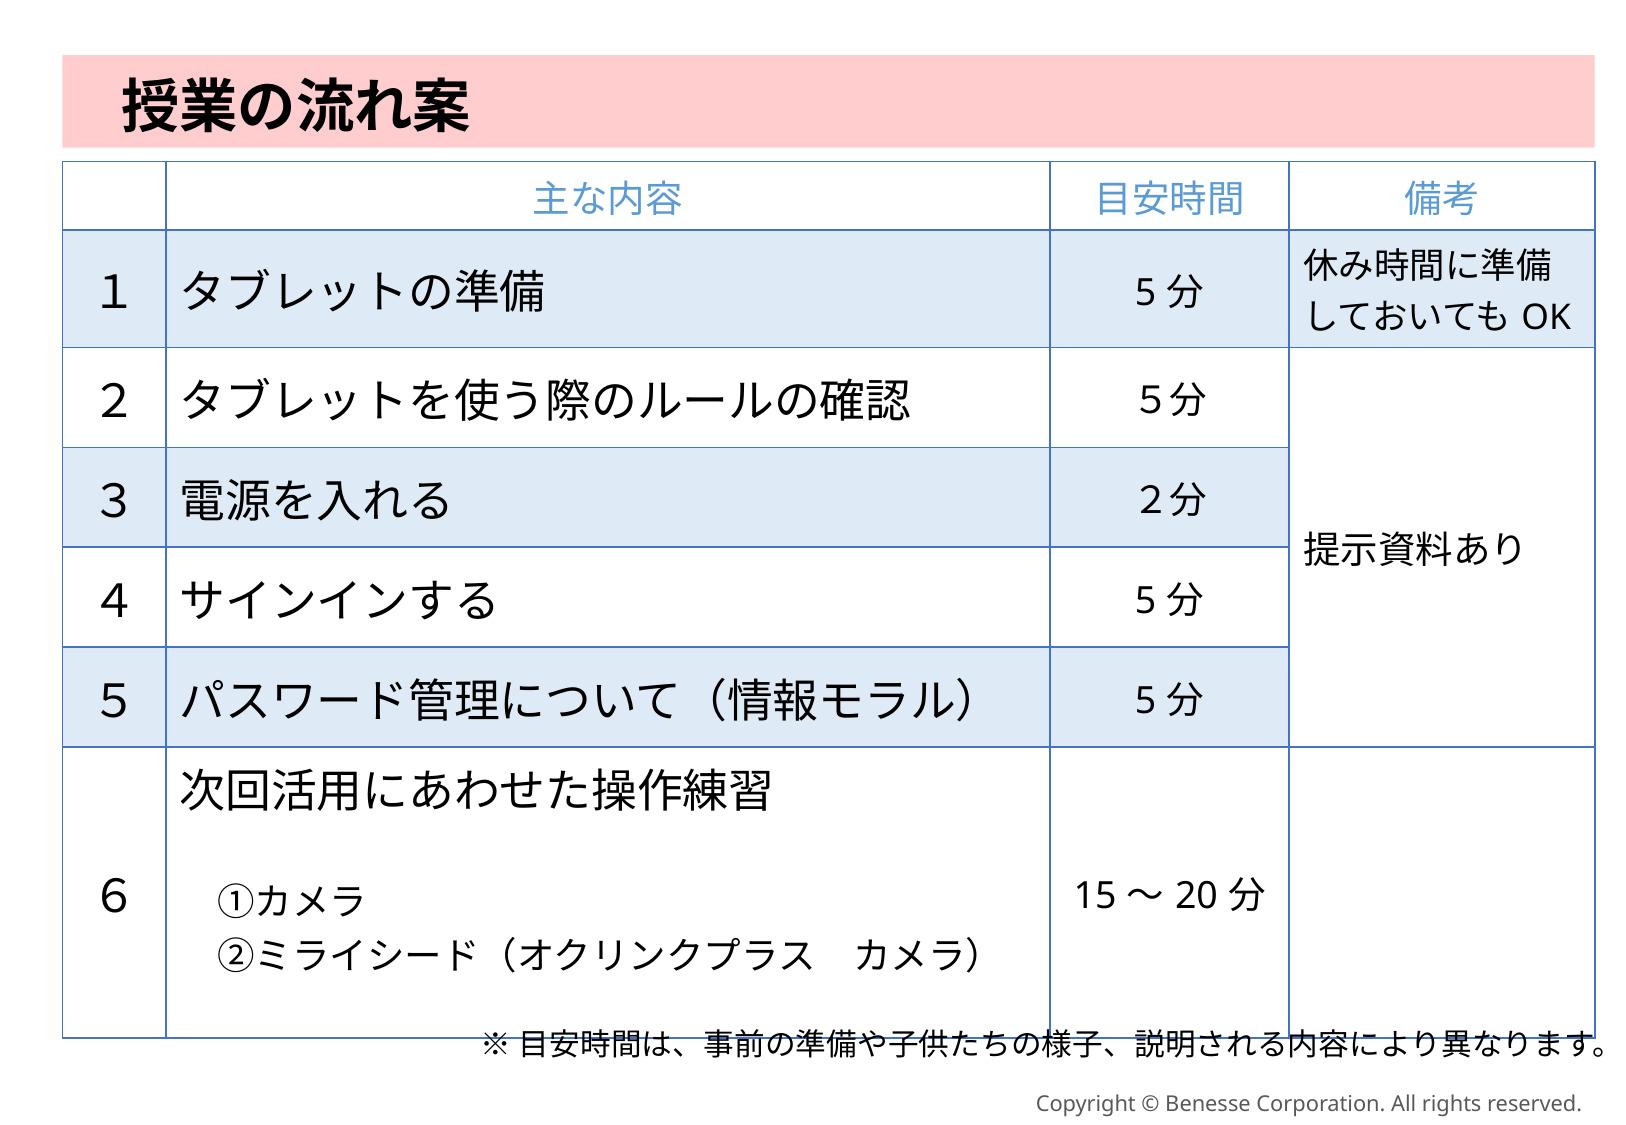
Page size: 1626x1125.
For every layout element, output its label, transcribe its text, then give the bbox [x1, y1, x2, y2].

table_header 主な内容 [167, 162, 1049, 229]
table_cell タブレットの準備 [167, 231, 1049, 347]
table_cell 5分 [1051, 648, 1288, 746]
table_cell ２ [63, 348, 165, 447]
table_cell ４ [63, 548, 165, 646]
table_cell 提示資料あり [1290, 348, 1594, 746]
text_box ※目安時間は、事前の準備や子供たちの様子、説明される内容により異なります。 [460, 1017, 1625, 1070]
table_header 備考 [1290, 162, 1594, 229]
table_cell 次回活用にあわせた操作練習 ①カメラ ②ミライシード（オクリンクプラス カメラ） [167, 748, 1049, 1037]
table_header 目安時間 [1051, 162, 1288, 229]
table_cell サインインする [167, 548, 1049, 646]
table_cell ６ [63, 748, 165, 1037]
table_cell 休み時間に準備しておいてもOK [1290, 231, 1594, 347]
table_cell 5分 [1051, 231, 1288, 347]
table_cell 15～20分 [1051, 748, 1288, 1017]
table_cell ５ [63, 648, 165, 746]
table_cell １ [63, 231, 165, 347]
table_cell タブレットを使う際のルールの確認 [167, 348, 1049, 447]
title 授業の流れ案 [62, 55, 1595, 148]
table_cell [1290, 748, 1594, 1017]
table_header [63, 162, 165, 229]
table_cell 5分 [1051, 548, 1288, 646]
table_cell 電源を入れる [167, 448, 1049, 546]
table_cell ５分 [1051, 348, 1288, 447]
table_cell ２分 [1051, 448, 1288, 546]
table_cell パスワード管理について（情報モラル） [167, 648, 1049, 746]
table_cell ３ [63, 448, 165, 546]
